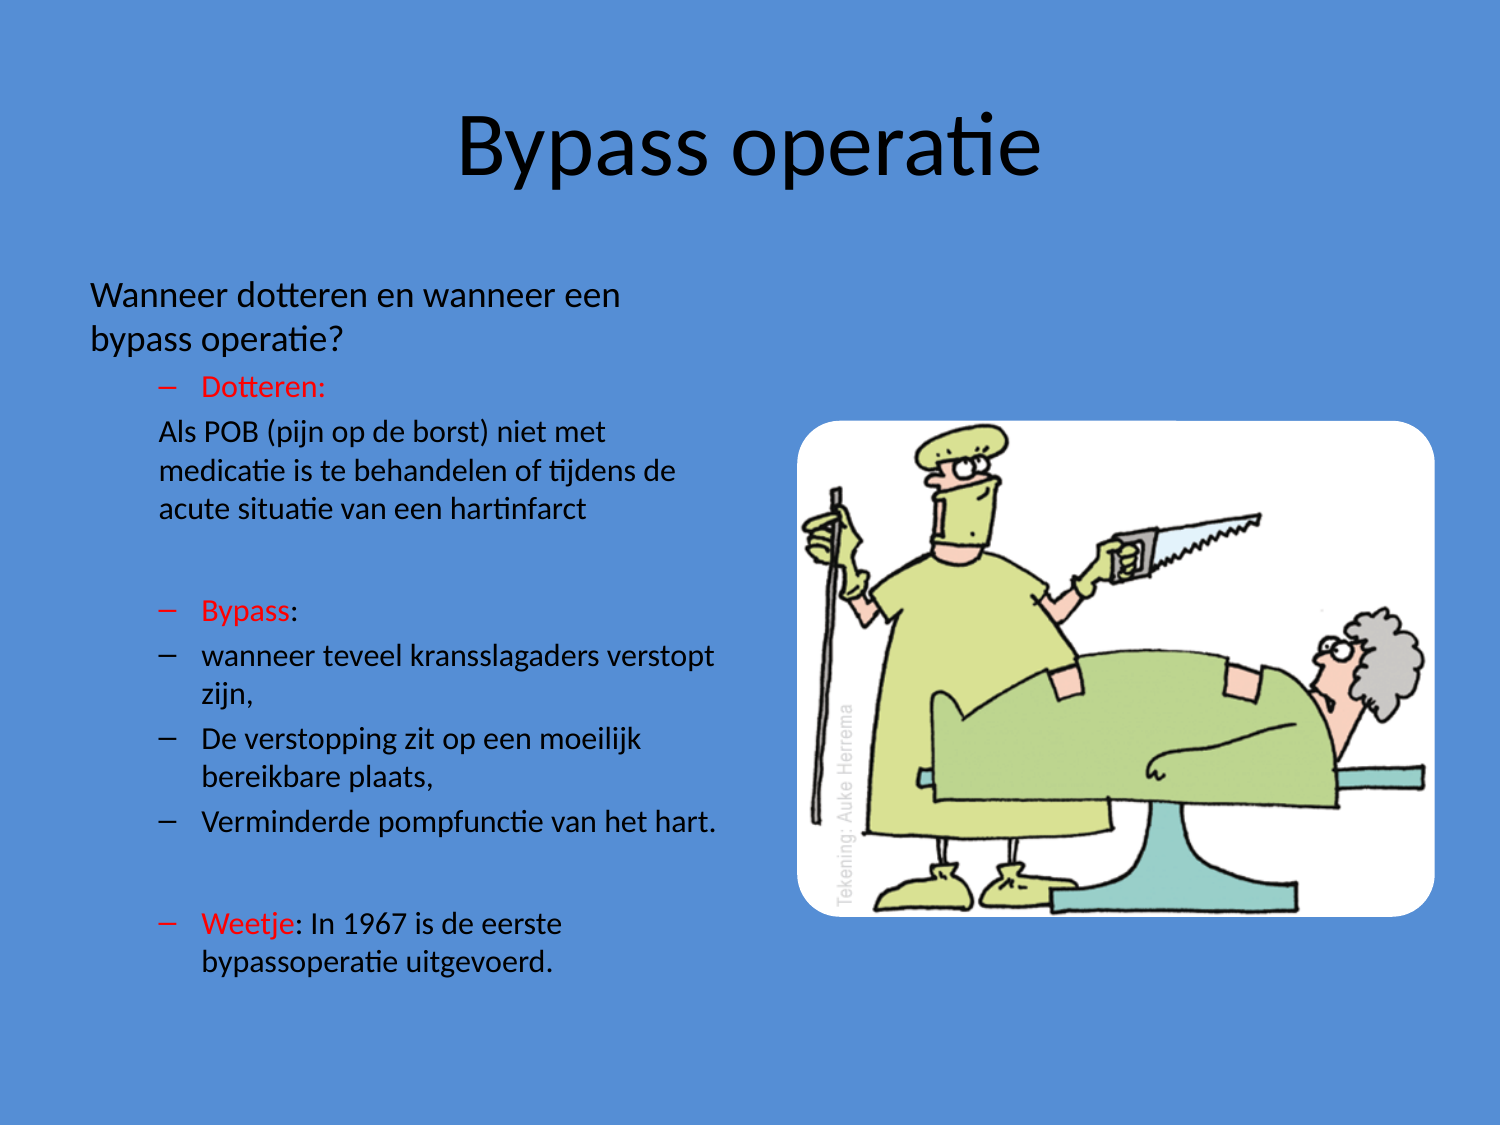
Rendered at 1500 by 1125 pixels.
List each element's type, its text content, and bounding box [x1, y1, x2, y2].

list Wanneer dotteren en wanneer een bypass operatie? Dotteren: Als POB (pijn op de borst) niet met medicatie is te behandelen of tijdens de acute situatie van een hartinfarct Bypass: wanneer teveel kransslagaders verstopt zijn, De verstopping zit op een moeilijk bereikbare plaats, Verminderde pompfunctie van het hart. Weetje: In 1967 is de eerste bypassoperatie uitgevoerd. [75, 262, 738, 1005]
title Bypass operatie [75, 45, 1425, 233]
picture [796, 420, 1435, 917]
